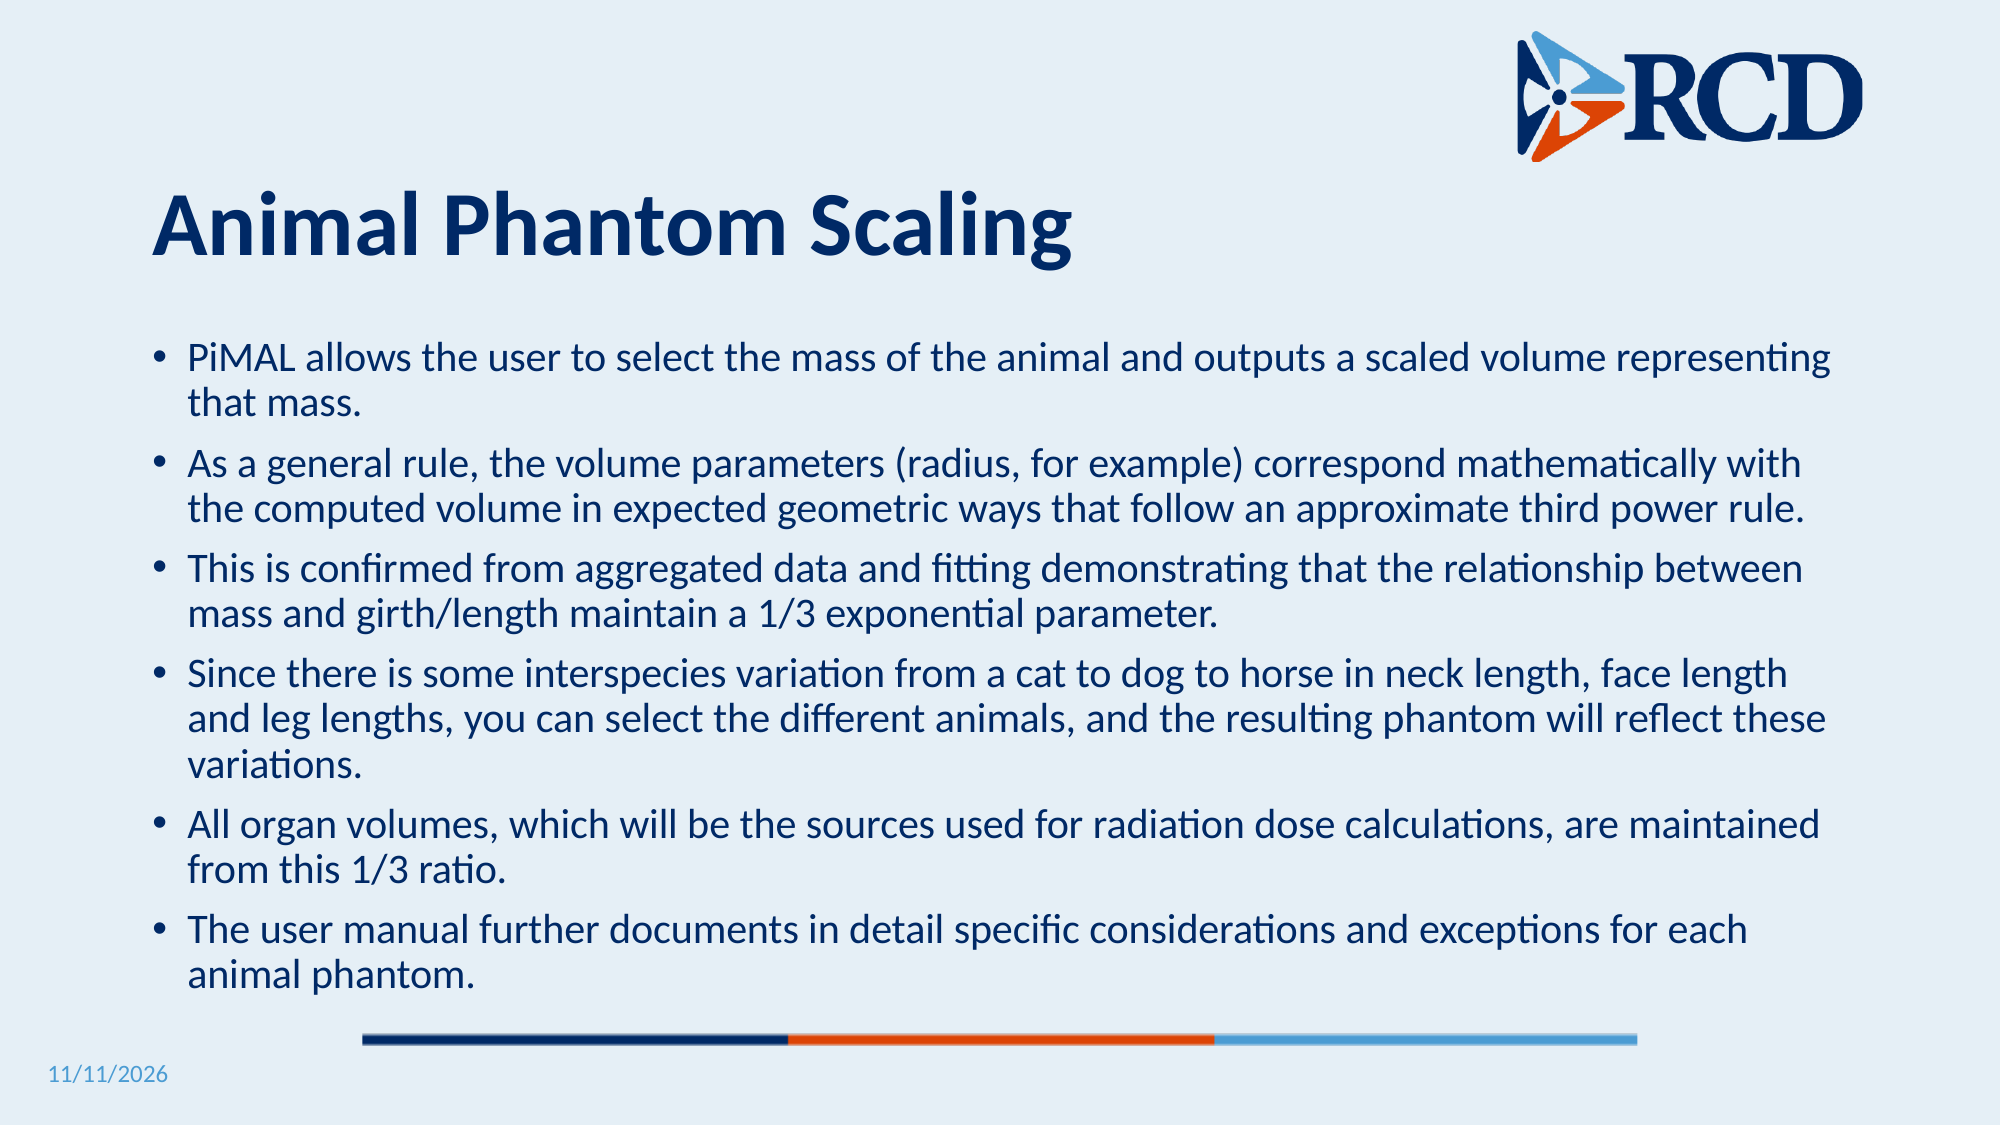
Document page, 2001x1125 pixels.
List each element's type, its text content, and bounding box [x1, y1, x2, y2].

list PiMAL allows the user to select the mass of the animal and outputs a scaled volume representing that mass. As a general rule, the volume parameters (radius, for example) correspond mathematically with the computed volume in expected geometric ways that follow an approximate third power rule. This is confirmed from aggregated data and fitting demonstrating that the relationship between mass and girth/length maintain a 1/3 exponential parameter. Since there is some interspecies variation from a cat to dog to horse in neck length, face length and leg lengths, you can select the different animals, and the resulting phantom will reflect these variations. All organ volumes, which will be the sources used for radiation dose calculations, are maintained from this 1/3 ratio. The user manual further documents in detail specific considerations and exceptions for each animal phantom. [137, 328, 1863, 1014]
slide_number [32, 1042, 483, 1103]
title Animal Phantom Scaling [137, 143, 1863, 309]
